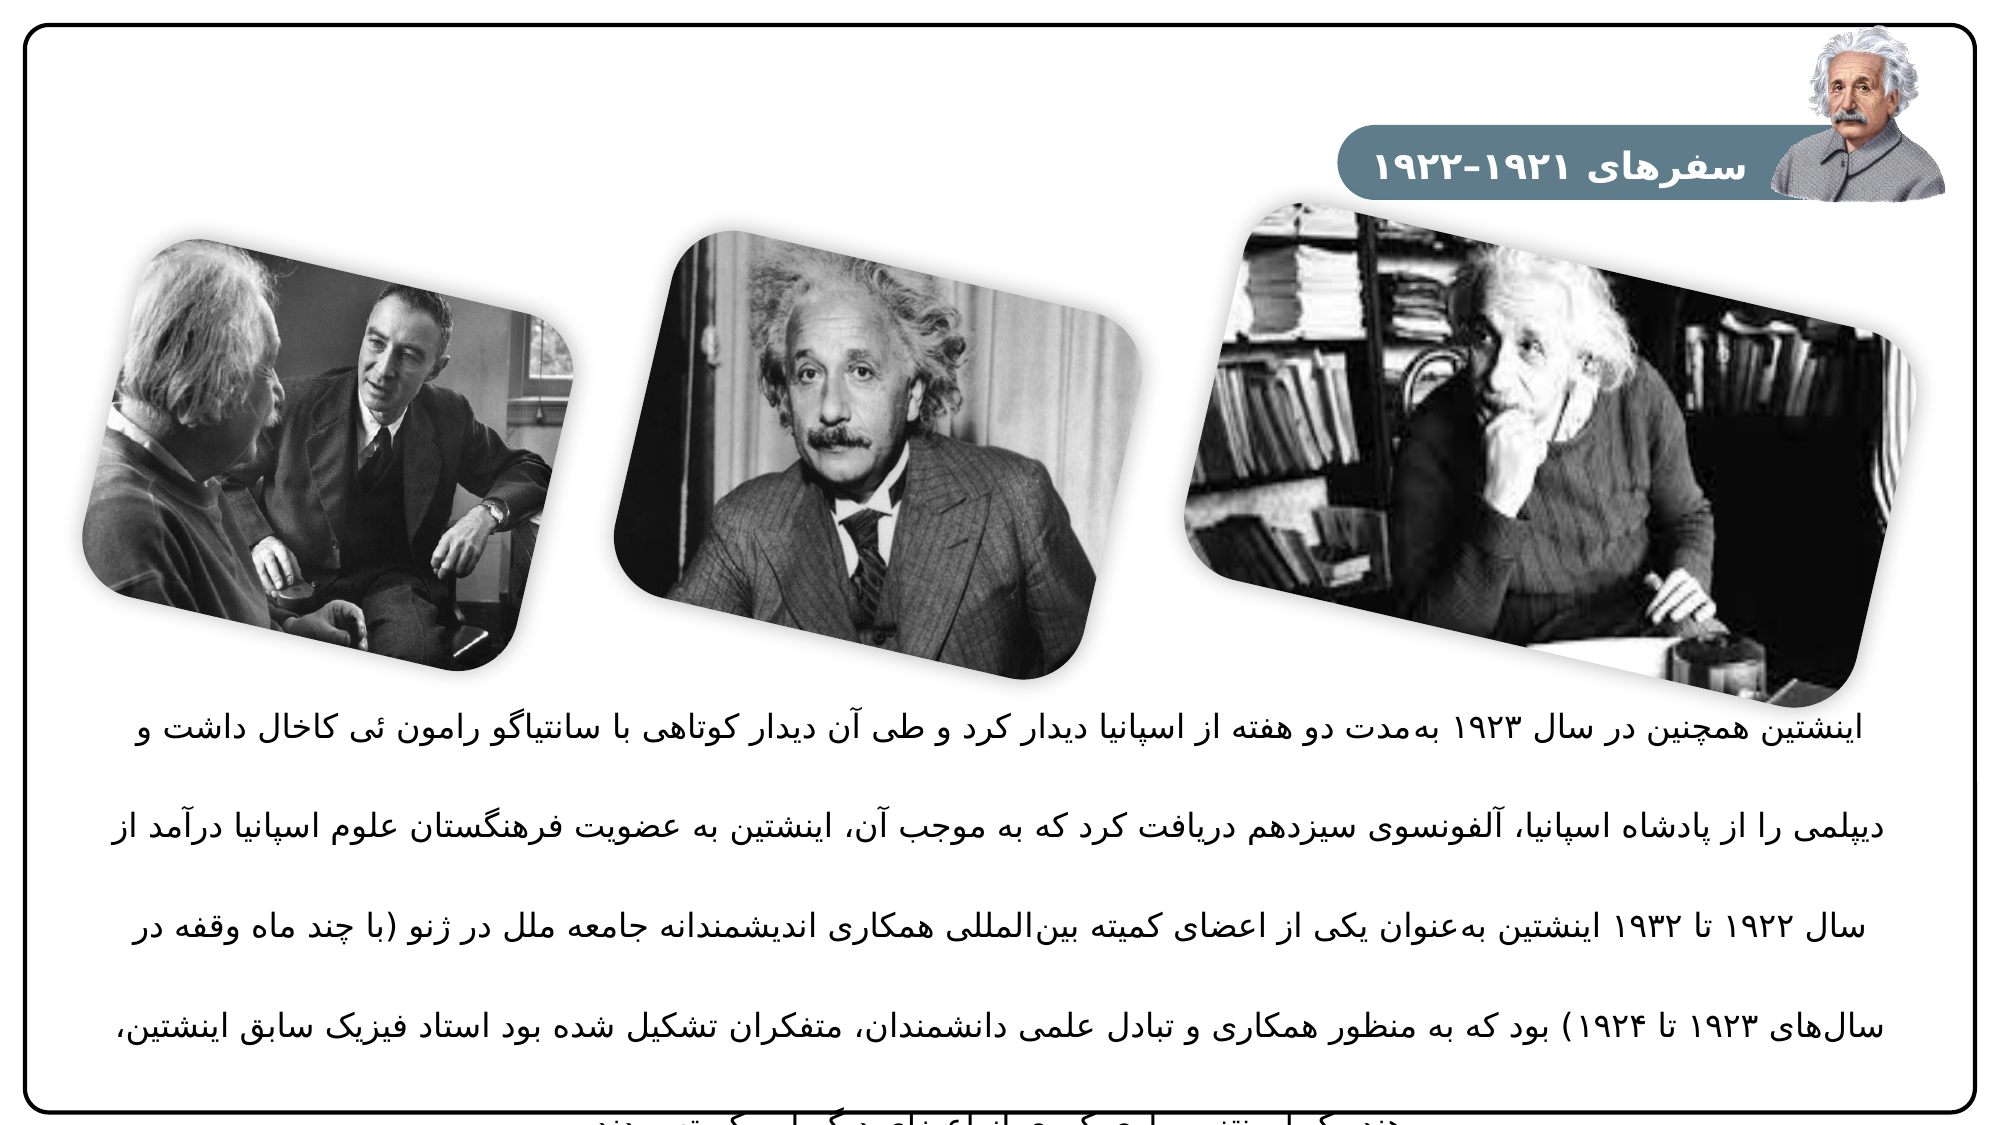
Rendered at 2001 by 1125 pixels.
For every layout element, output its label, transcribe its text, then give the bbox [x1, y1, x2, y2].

picture [82, 239, 574, 672]
list اینشتین همچنین در سال ۱۹۲۳ به‌مدت دو هفته از اسپانیا دیدار کرد و طی آن دیدار کوتاهی با سانتیاگو رامون ئی کاخال داشت و دیپلمی را از پادشاه اسپانیا، آلفونسوی سیزدهم دریافت کرد که به موجب آن، اینشتین به عضویت فرهنگستان علوم اسپانیا درآمد از سال ۱۹۲۲ تا ۱۹۳۲ اینشتین به‌عنوان یکی از اعضای کمیته بین‌المللی همکاری اندیشمندانه جامعه ملل در ژنو (با چند ماه وقفه در سال‌های ۱۹۲۳ تا ۱۹۲۴) بود که به منظور همکاری و تبادل علمی دانشمندان، متفکران تشکیل شده بود استاد فیزیک سابق اینشتین، هندریک لورنتز و ماری کوری از اعضای دیگر این کمیته بودند [75, 637, 1925, 1063]
picture [1761, 14, 1954, 213]
picture [1184, 202, 1917, 708]
picture [613, 230, 1142, 680]
text_box ۱۹۲۲–۱۹۲۱ سفرهای خارجی [1337, 112, 1763, 260]
